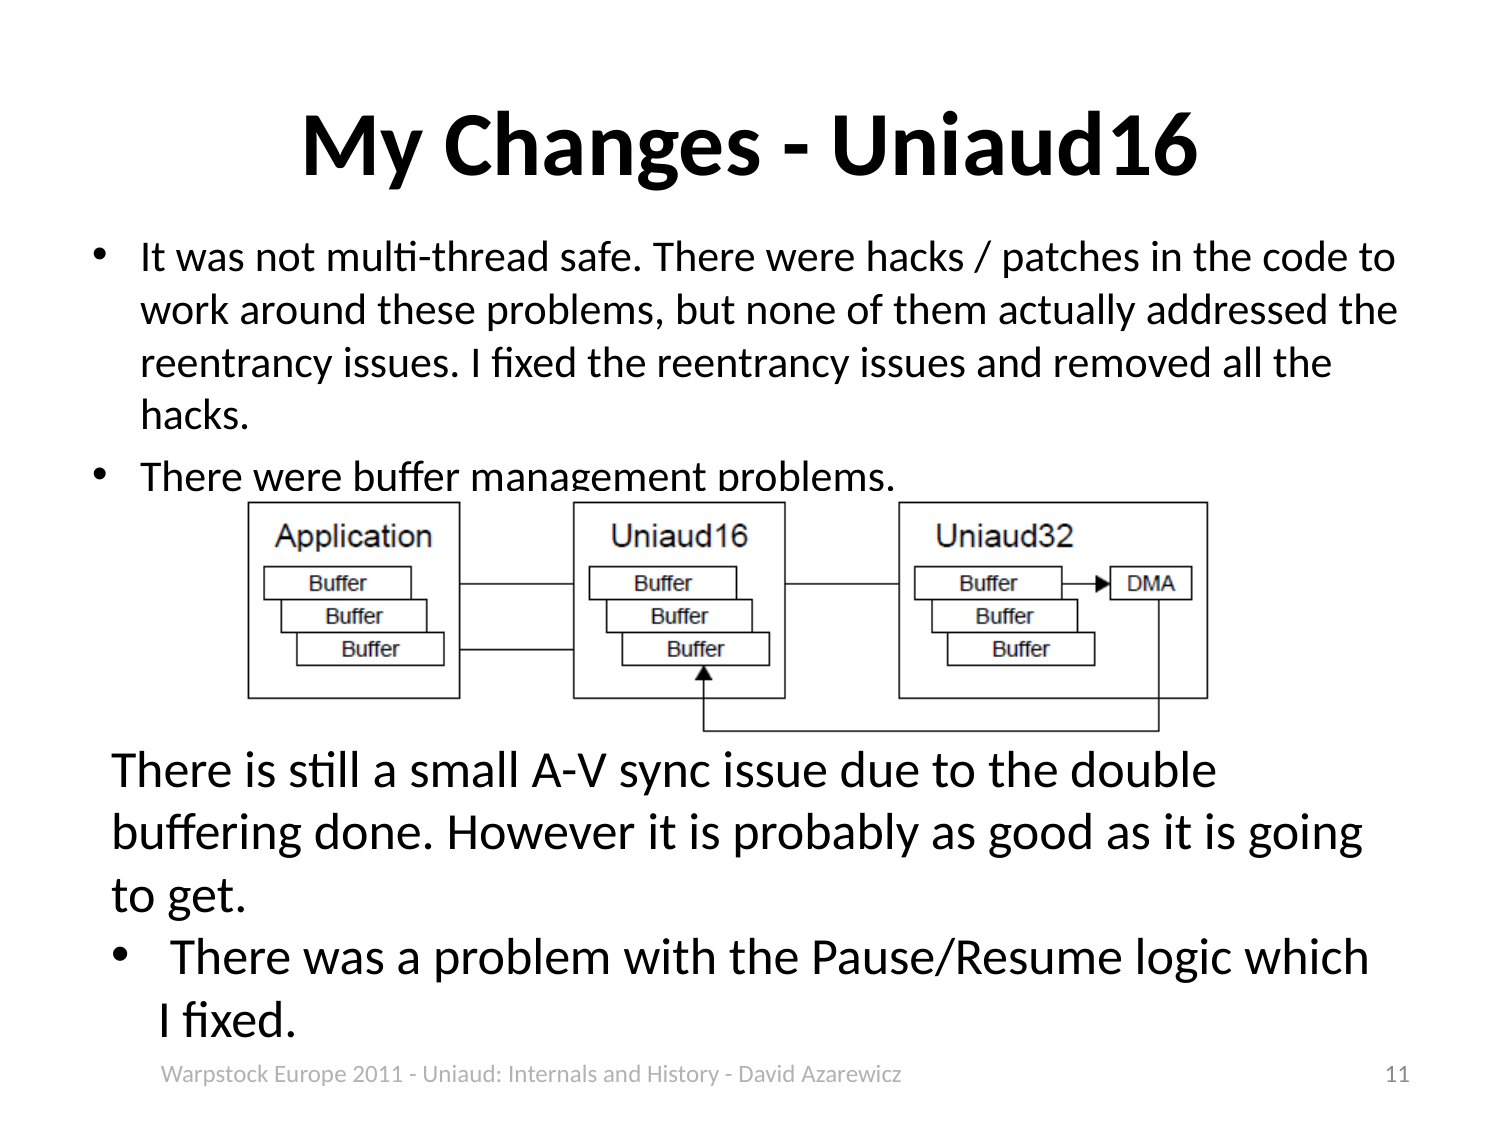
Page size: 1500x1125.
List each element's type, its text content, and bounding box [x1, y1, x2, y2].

text_box There is still a small A-V sync issue due to the double buffering done. However it is probably as good as it is going to get. There was a problem with the Pause/Resume logic which I fixed. [96, 727, 1408, 1055]
list It was not multi-thread safe. There were hacks / patches in the code to work around these problems, but none of them actually addressed the reentrancy issues. I fixed the reentrancy issues and removed all the hacks. There were buffer management problems. [77, 219, 1427, 509]
title My Changes - Uniaud16 [75, 45, 1425, 233]
footer Warpstock Europe 2011 - Uniaud: Internals and History - David Azarewicz [76, 1042, 988, 1103]
picture [237, 491, 1235, 741]
slide_number 11 [1074, 1042, 1425, 1103]
